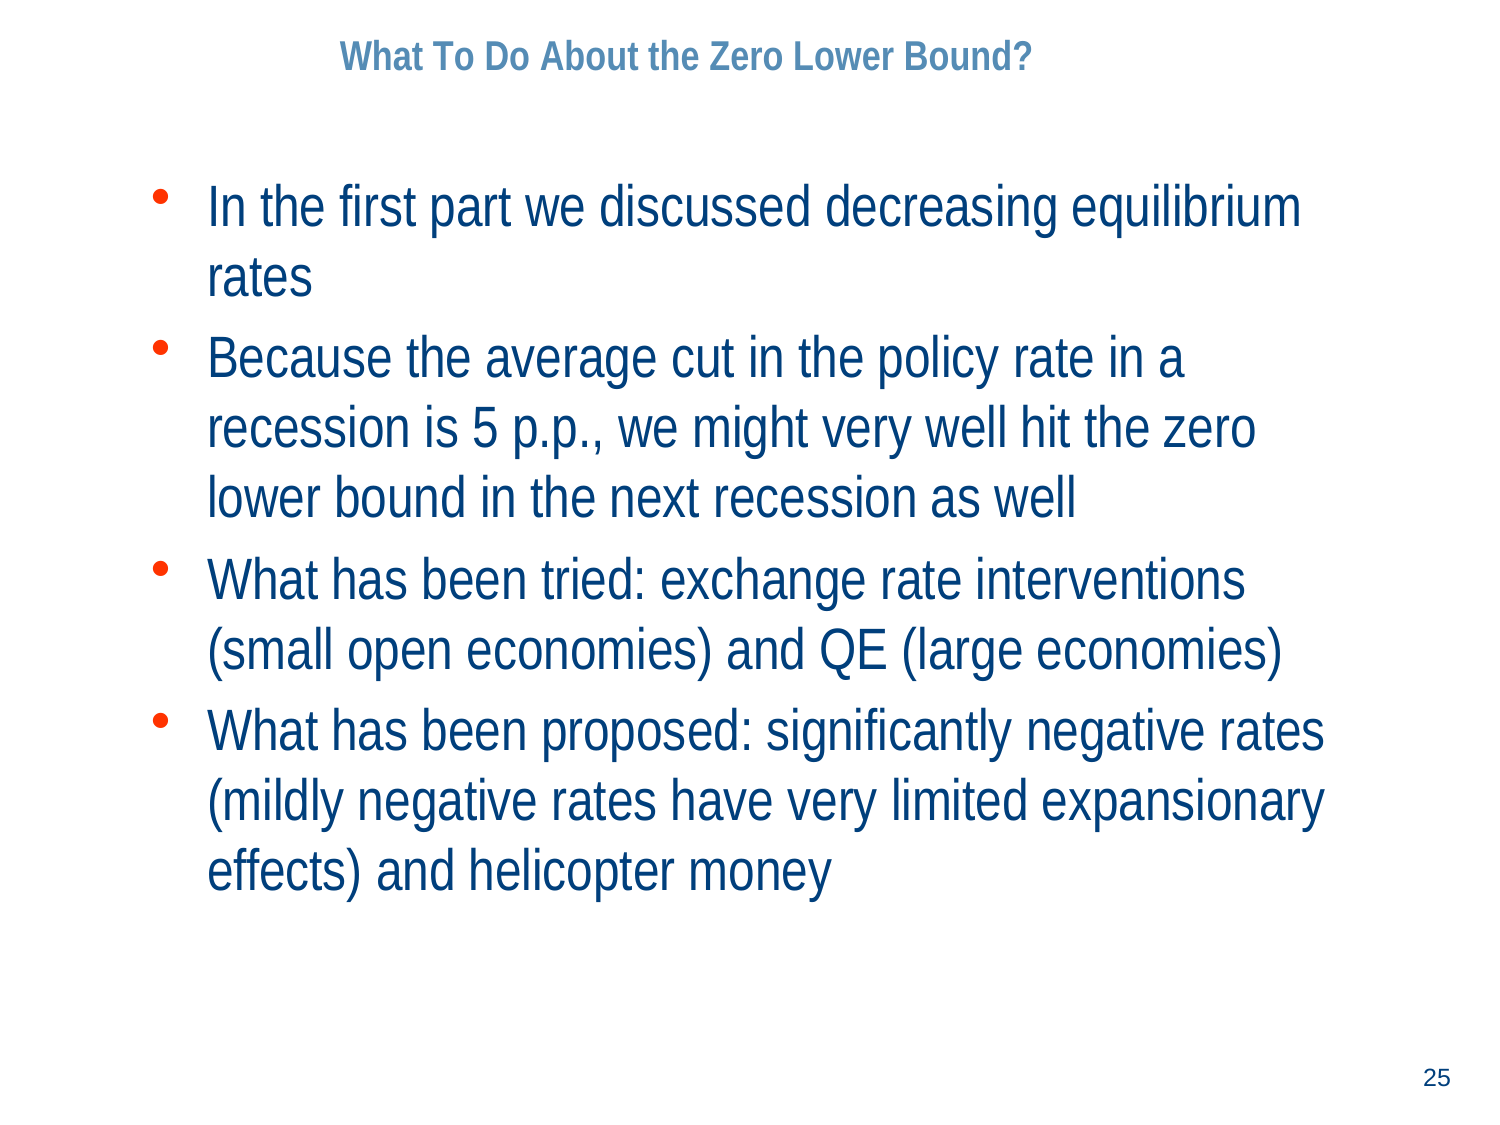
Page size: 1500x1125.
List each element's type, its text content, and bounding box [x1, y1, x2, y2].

list In the first part we discussed decreasing equilibrium rates Because the average cut in the policy rate in a recession is 5 p.p., we might very well hit the zero lower bound in the next recession as well What has been tried: exchange rate interventions (small open economies) and QE (large economies) What has been proposed: significantly negative rates (mildly negative rates have very limited expansionary effects) and helicopter money [135, 160, 1365, 1024]
slide_number 25 [1116, 1047, 1467, 1107]
title What To Do About the Zero Lower Bound? [324, 12, 1294, 96]
